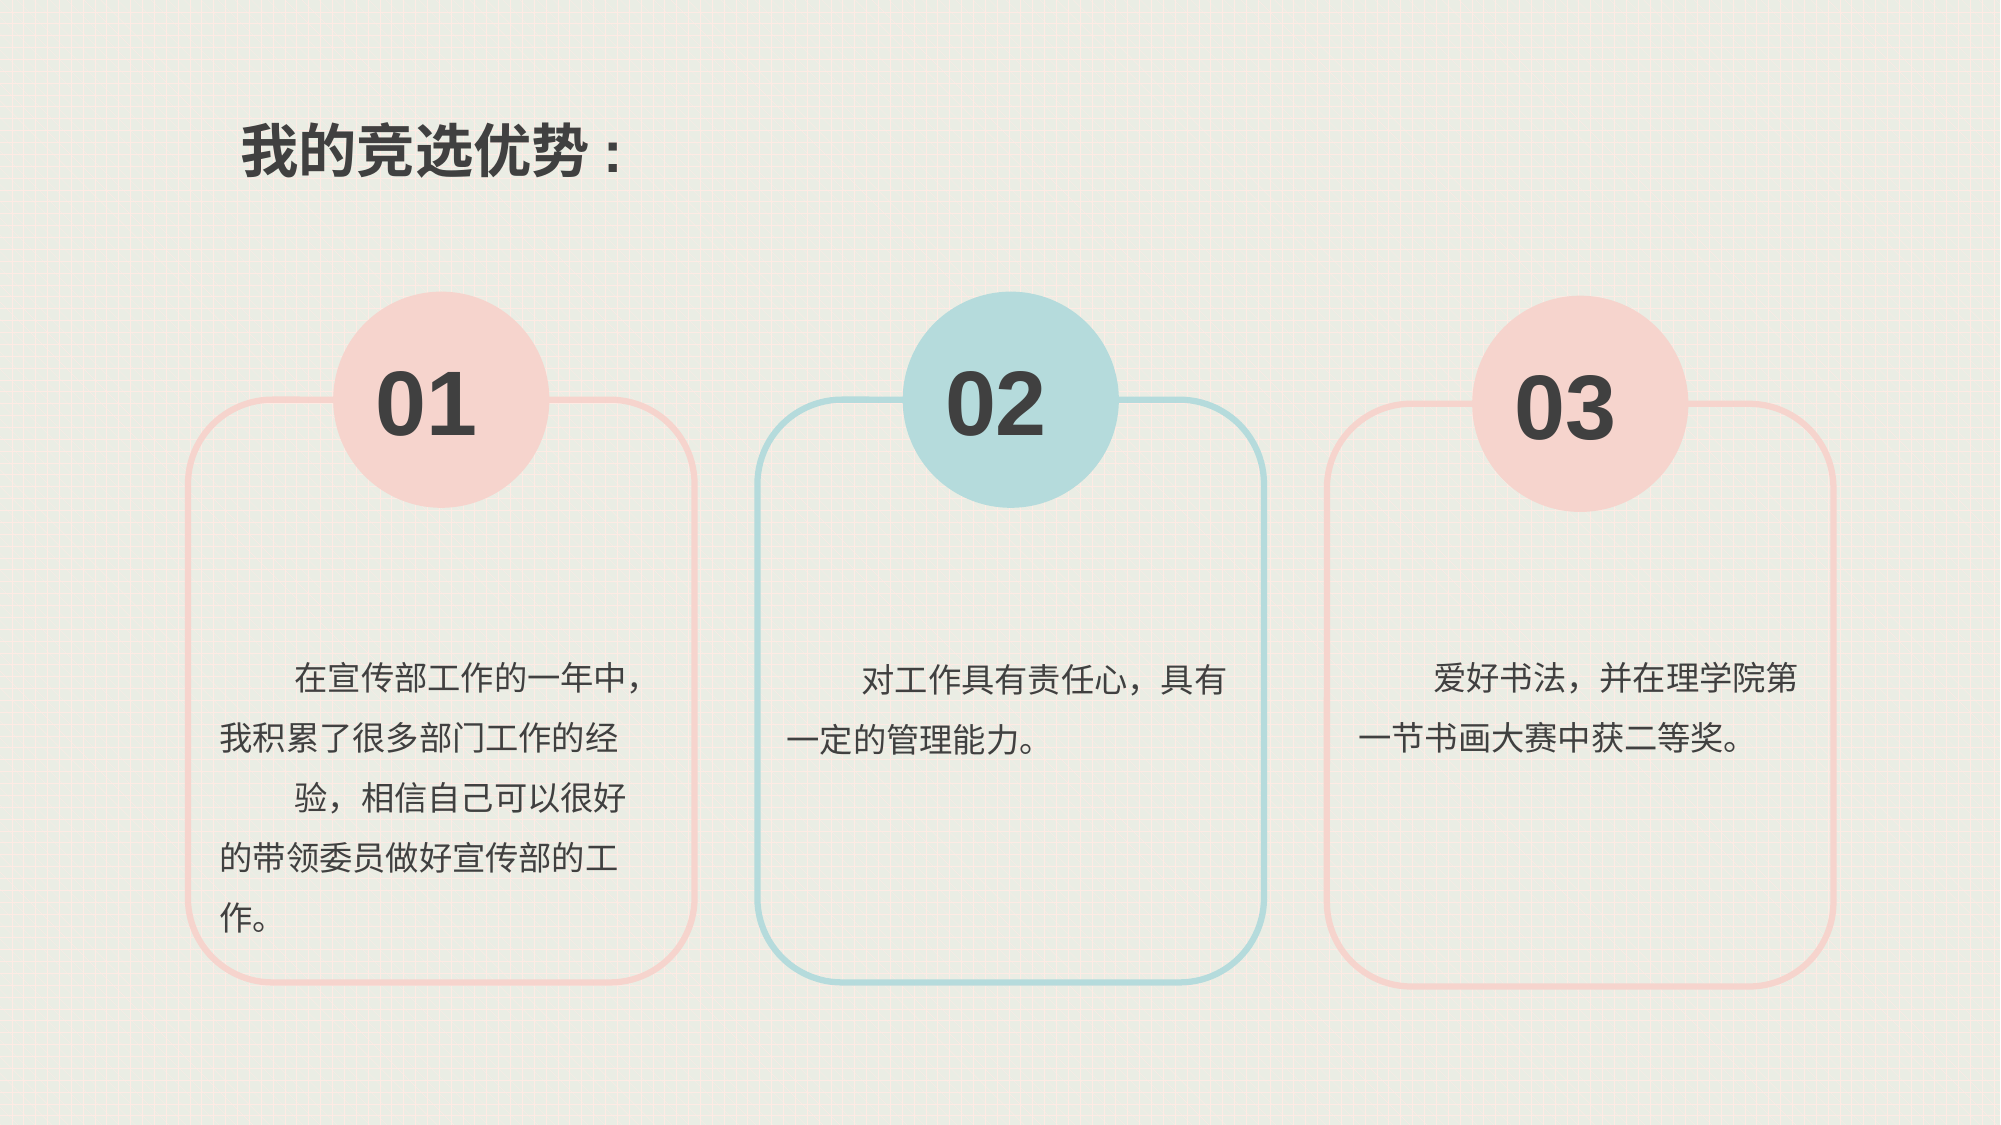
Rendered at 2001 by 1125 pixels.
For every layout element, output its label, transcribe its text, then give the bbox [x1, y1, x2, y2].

text_box 我的竞选优势: [225, 111, 664, 197]
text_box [757, 291, 1264, 983]
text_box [187, 291, 695, 983]
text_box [1326, 295, 1834, 987]
